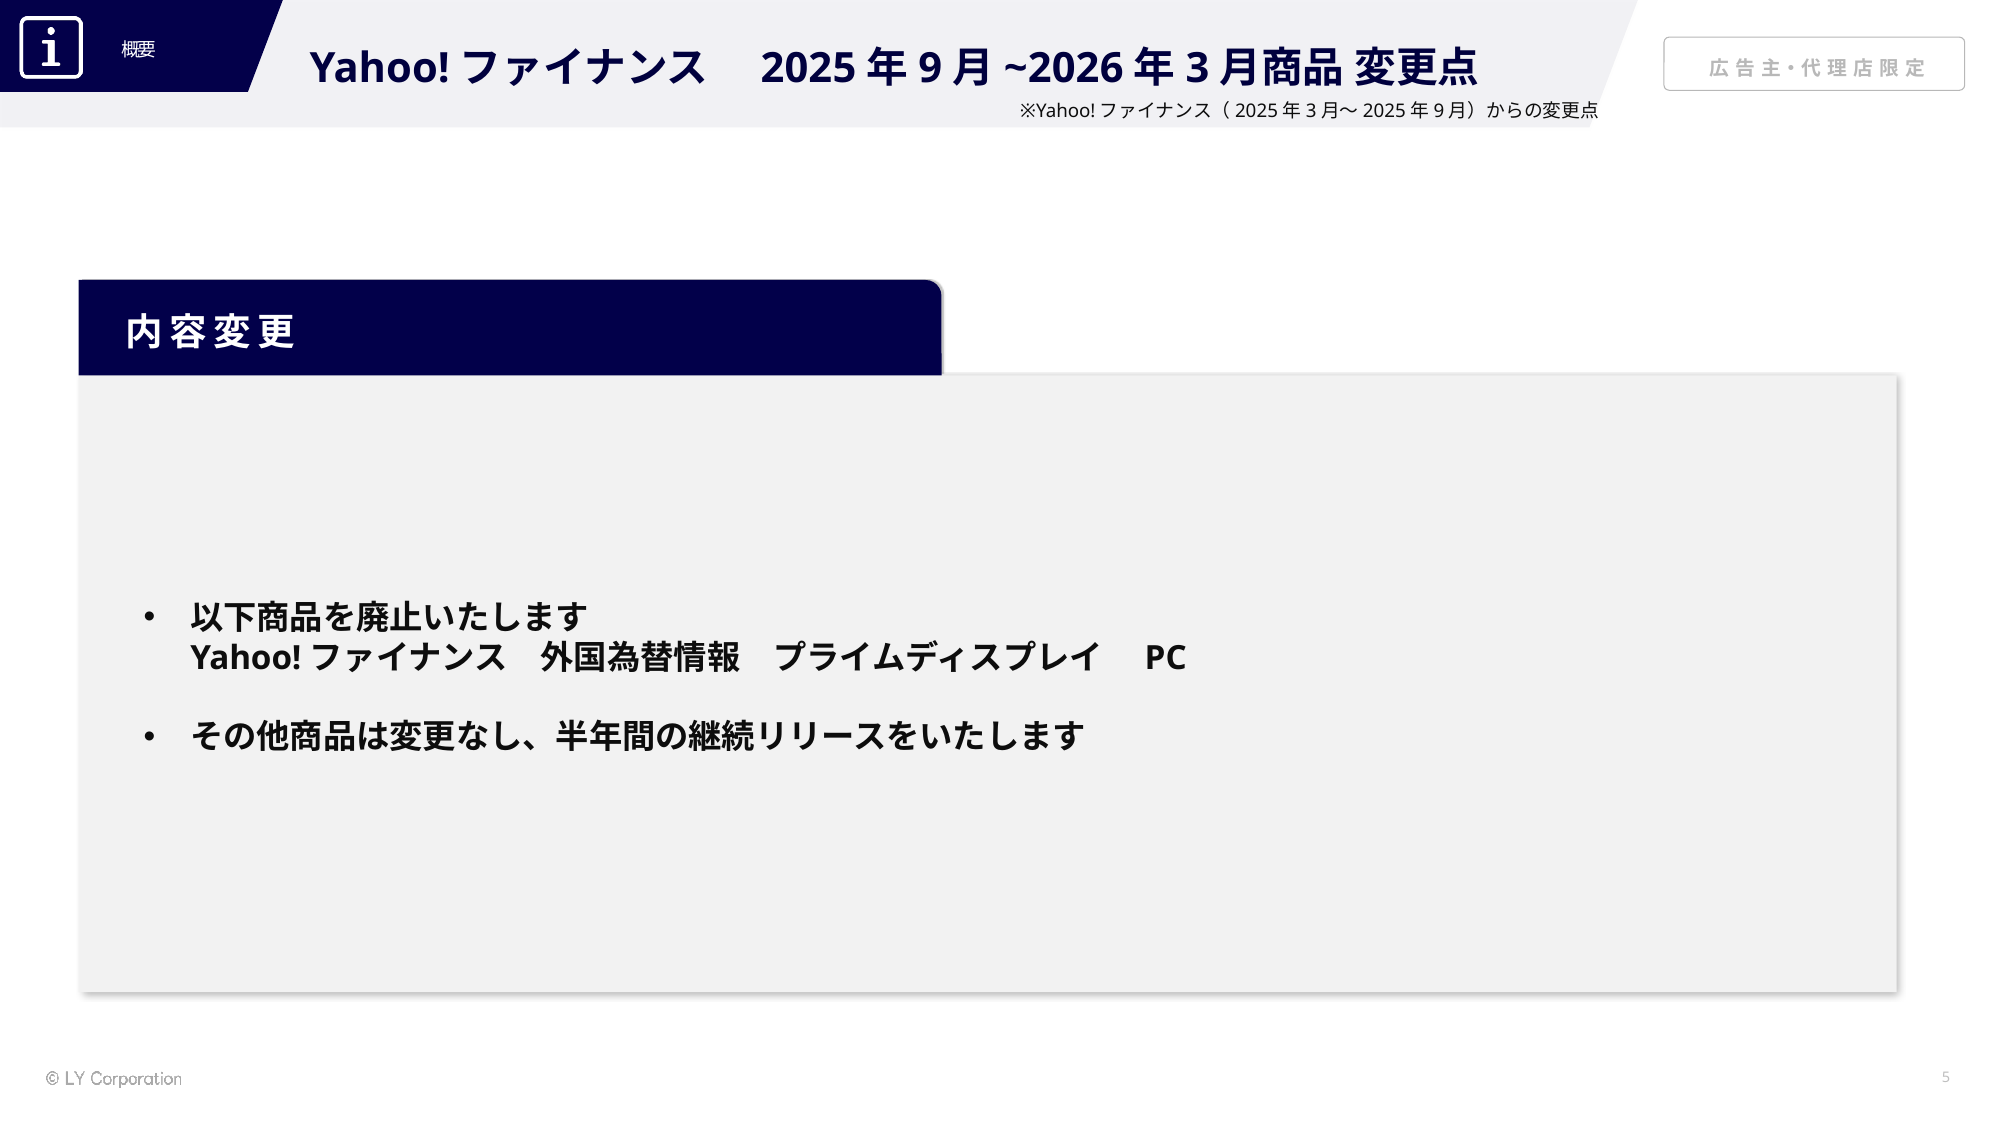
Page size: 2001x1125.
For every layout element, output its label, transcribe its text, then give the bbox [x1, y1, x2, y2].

text_box 内容変更 [77, 278, 943, 377]
picture [46, 1071, 181, 1088]
text_box 概要 [97, 13, 180, 81]
text_box ※Yahoo!ファイナンス（2025年3月～2025年9月）からの変更点 [1020, 96, 1599, 122]
text_box 以下商品を廃止いたします Yahoo!ファイナンス 外国為替情報 プライムディスプレイ PC その他商品は変更なし、半年間の継続リリースをいたします [78, 374, 1898, 993]
list Yahoo!ファイナンス 2025年9月~2026年3月商品 変更点 [309, 41, 1645, 97]
picture [9, 5, 92, 87]
